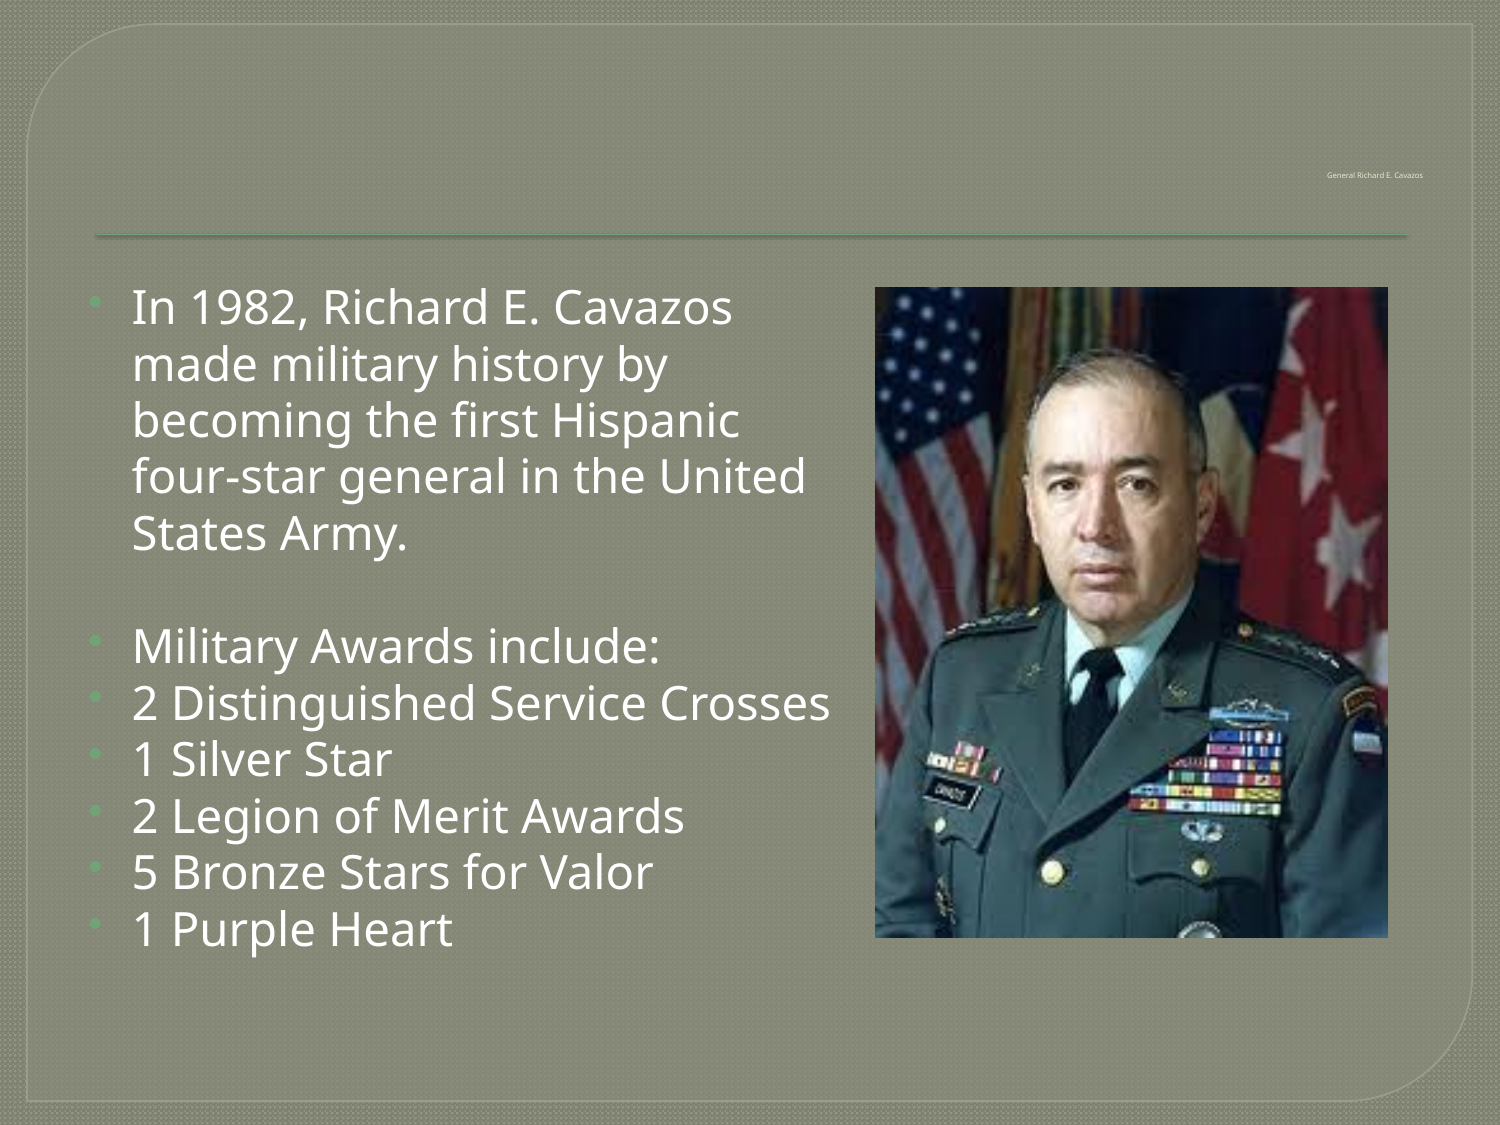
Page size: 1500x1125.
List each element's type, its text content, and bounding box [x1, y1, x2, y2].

title General Richard E. Cavazos [75, 37, 1438, 188]
picture [874, 287, 1388, 938]
list [850, 270, 1425, 1013]
list In 1982, Richard E. Cavazos made military history by becoming the first Hispanic four-star general in the United States Army. Military Awards include: 2 Distinguished Service Crosses 1 Silver Star 2 Legion of Merit Awards 5 Bronze Stars for Valor 1 Purple Heart [75, 270, 850, 1013]
